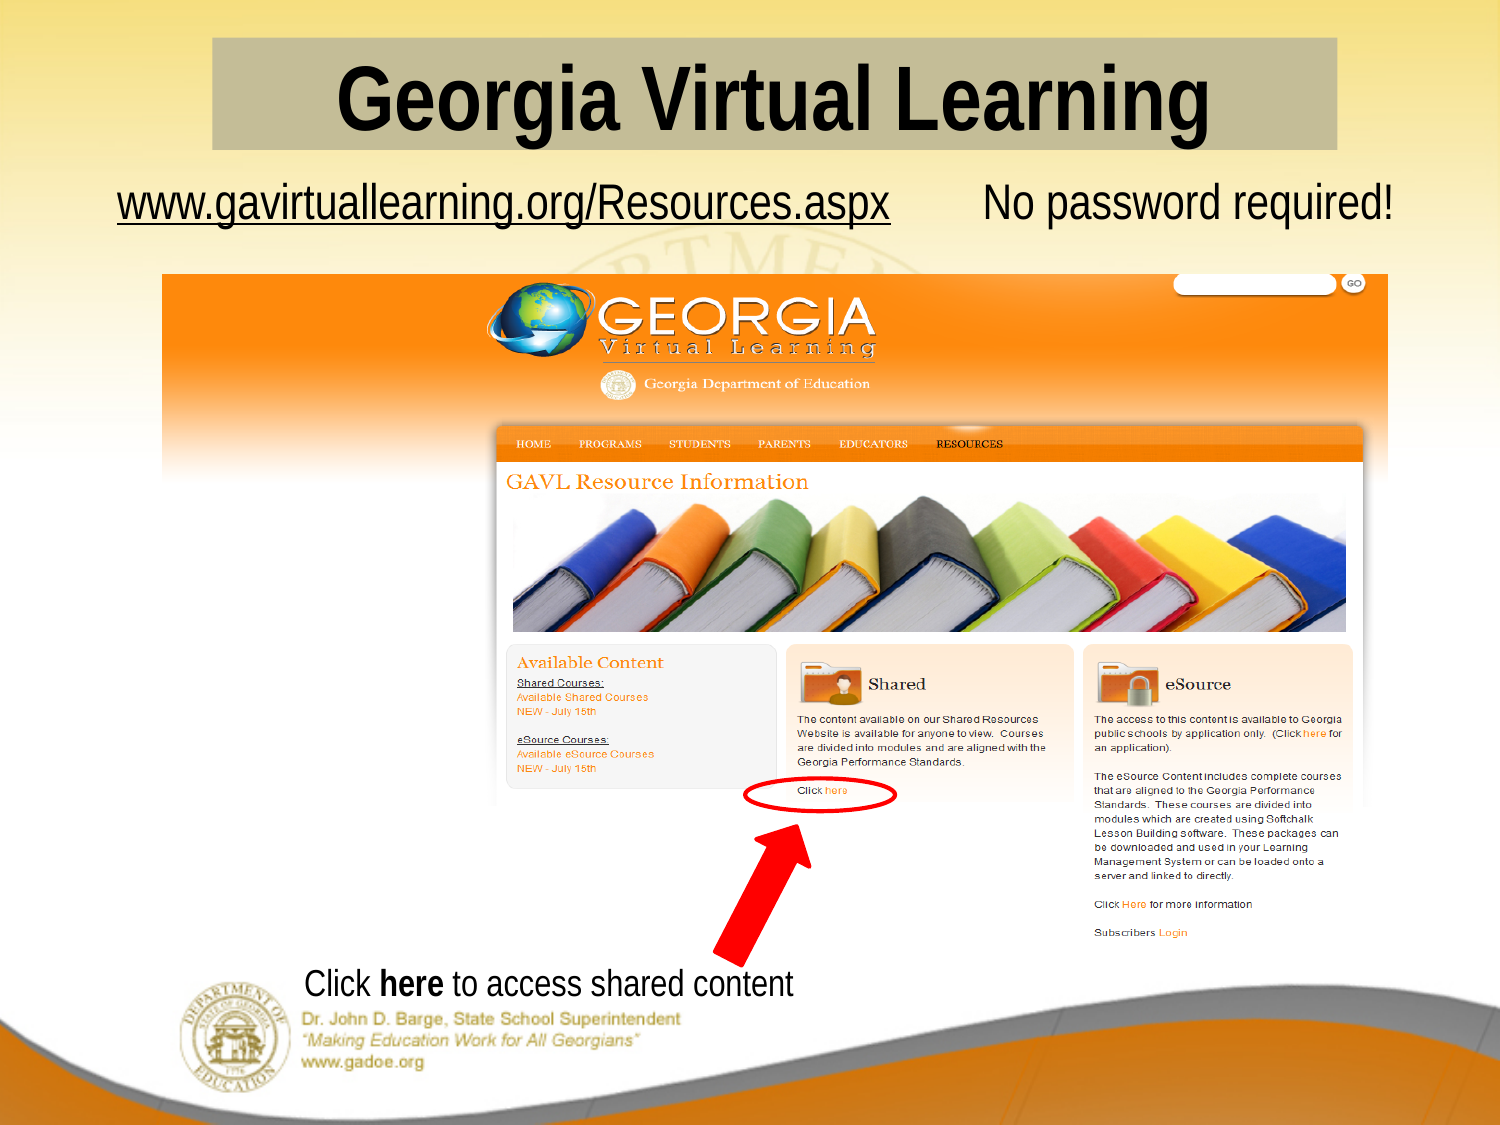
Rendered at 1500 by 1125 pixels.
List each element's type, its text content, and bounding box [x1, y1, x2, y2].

text_box Georgia Virtual Learning [212, 37, 1338, 150]
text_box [74, 162, 1438, 1013]
picture [0, 0, 1500, 1125]
